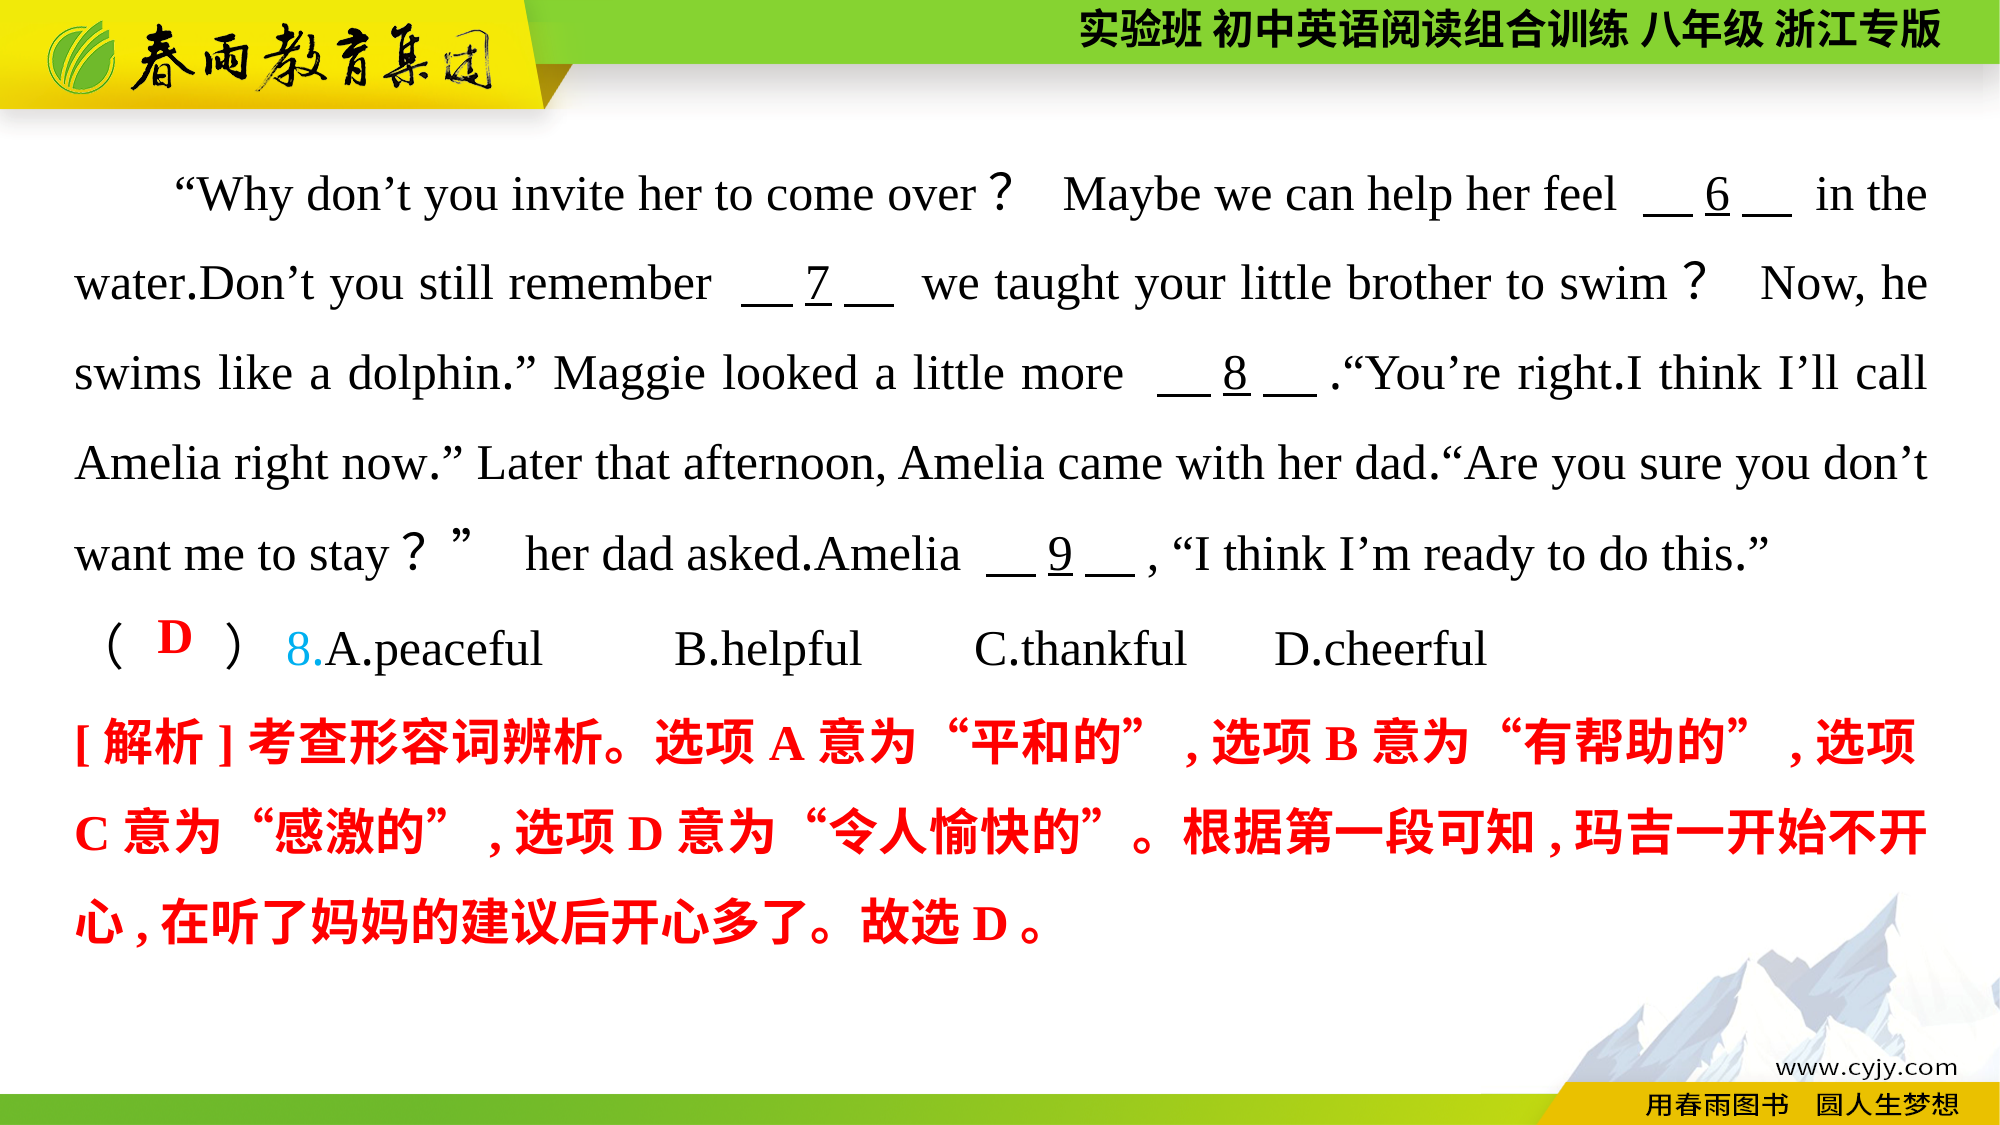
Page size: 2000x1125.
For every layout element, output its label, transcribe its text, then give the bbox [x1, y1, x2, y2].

text_box [解析]考查形容词辨析。选项A意为“平和的”,选项B意为“有帮助的”,选项C意为“感激的”,选项D意为“令人愉快的”。根据第一段可知,玛吉一开始不开心,在听了妈妈的建议后开心多了。故选D。 [59, 684, 1944, 958]
text_box （ ）8.A.peaceful B.helpful C.thankful D.cheerful [59, 581, 1944, 684]
list “Why don’t you invite her to come over？ Maybe we can help her feel 6 in the water.Don’t you still remember 7 we taught your little brother to swim？ Now, he swims like a dolphin.” Maggie looked a little more 8 .“You’re right.I think I’ll call Amelia right now.” Later that afternoon, Amelia came with her dad.“Are you sure you don’t want me to stay？” her dad asked.Amelia 9 , “I think I’m ready to do this.” [59, 122, 1944, 581]
text_box D [142, 596, 209, 671]
picture [0, 0, 2000, 1125]
